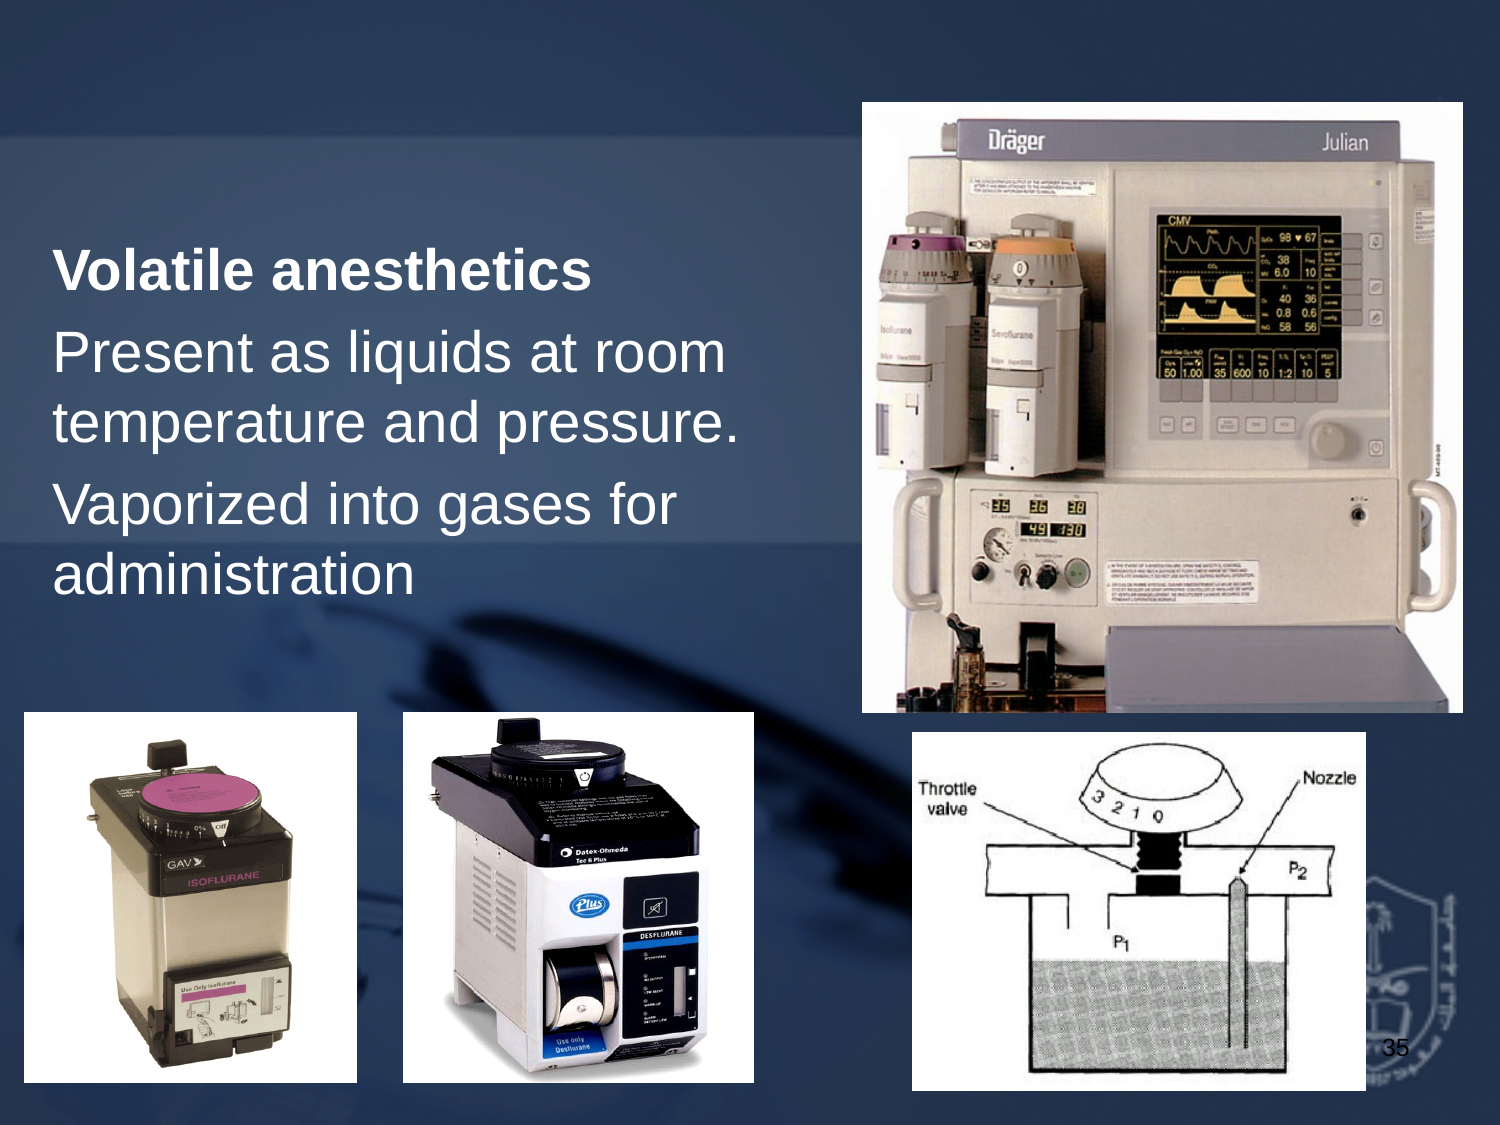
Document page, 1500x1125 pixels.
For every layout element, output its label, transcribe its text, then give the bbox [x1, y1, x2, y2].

picture [0, 0, 1500, 1125]
slide_number 35 [1074, 1024, 1426, 1103]
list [862, 102, 1463, 713]
text_box Volatile anesthetics Present as liquids at room temperature and pressure. Vaporized into gases for administration [37, 224, 788, 713]
